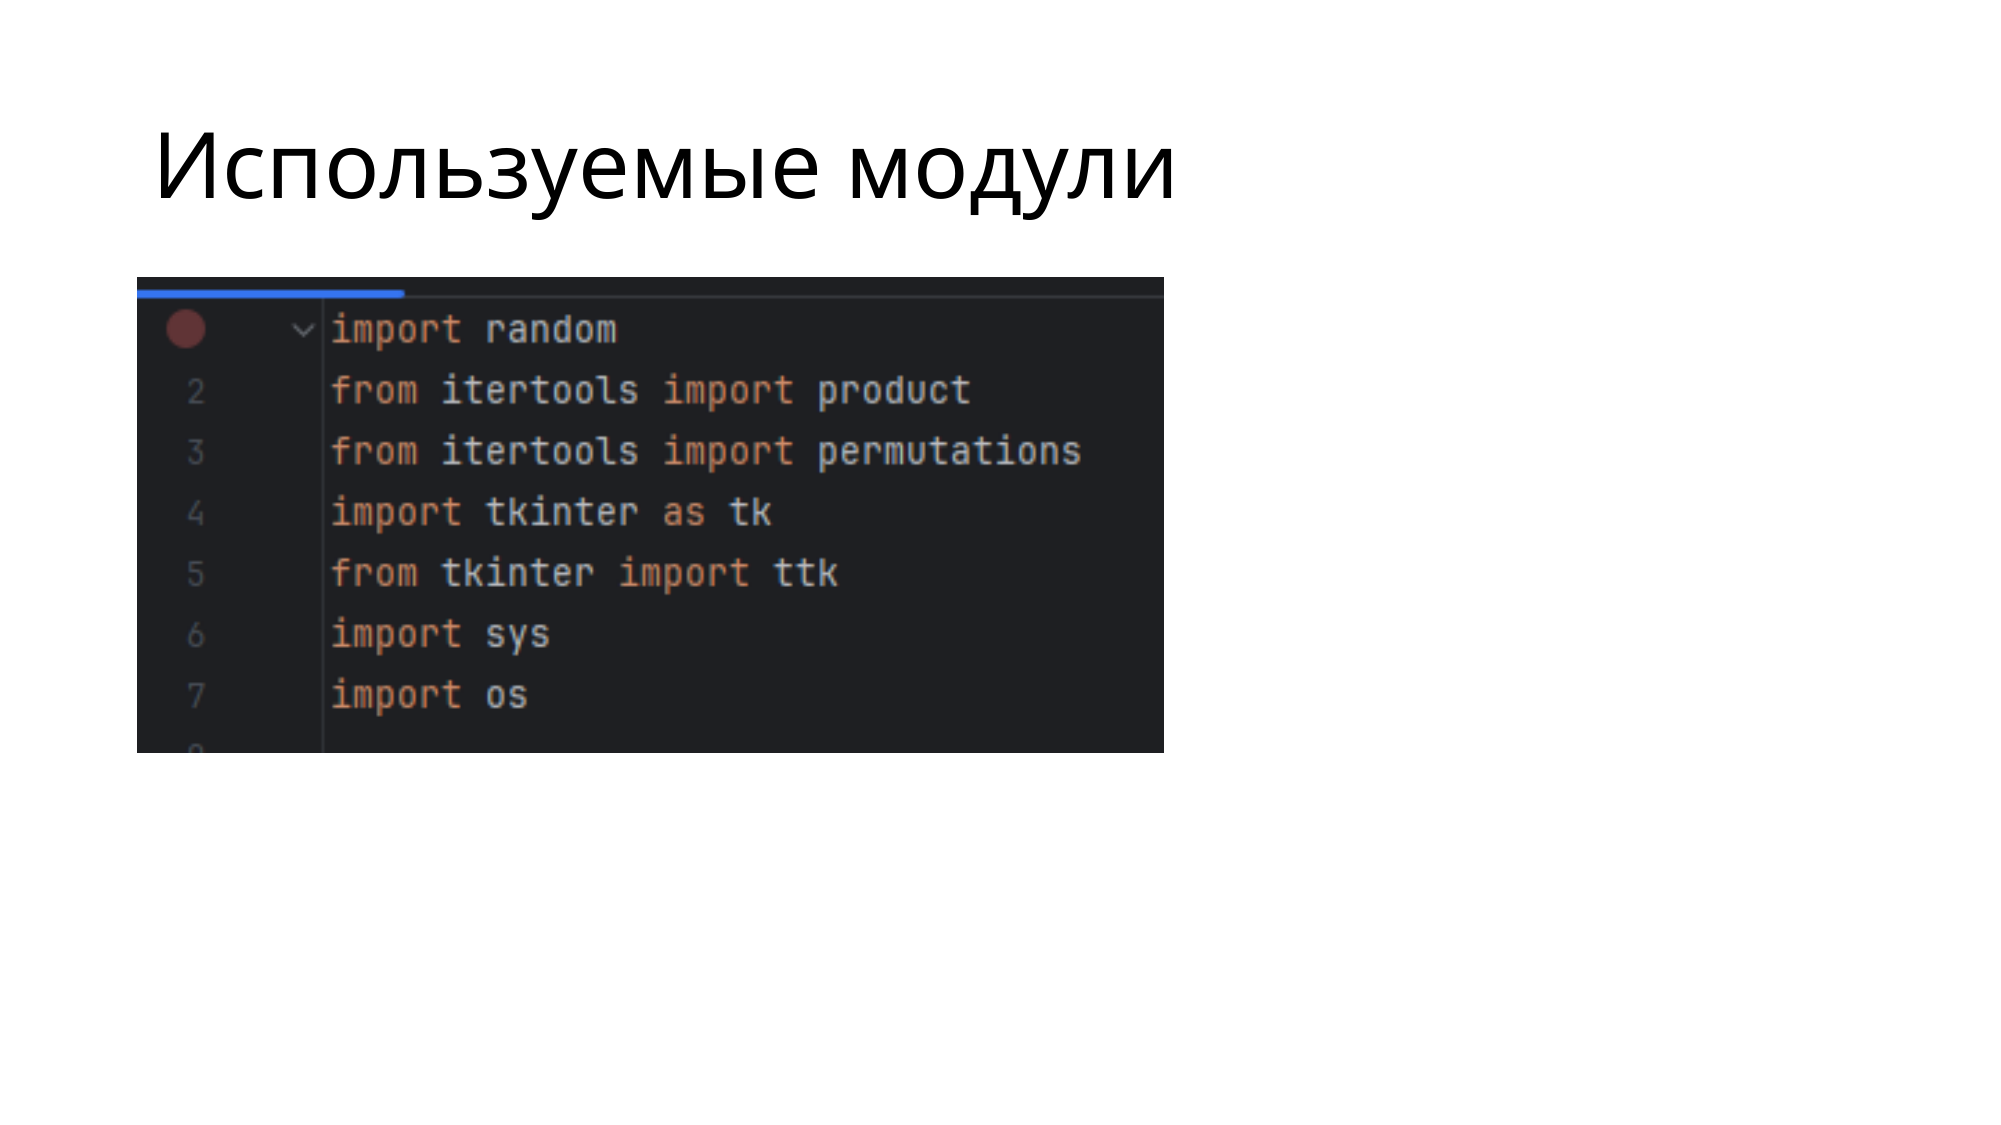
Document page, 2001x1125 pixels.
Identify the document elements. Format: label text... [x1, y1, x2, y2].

picture [136, 276, 1165, 754]
title Используемые модули [137, 59, 1863, 278]
